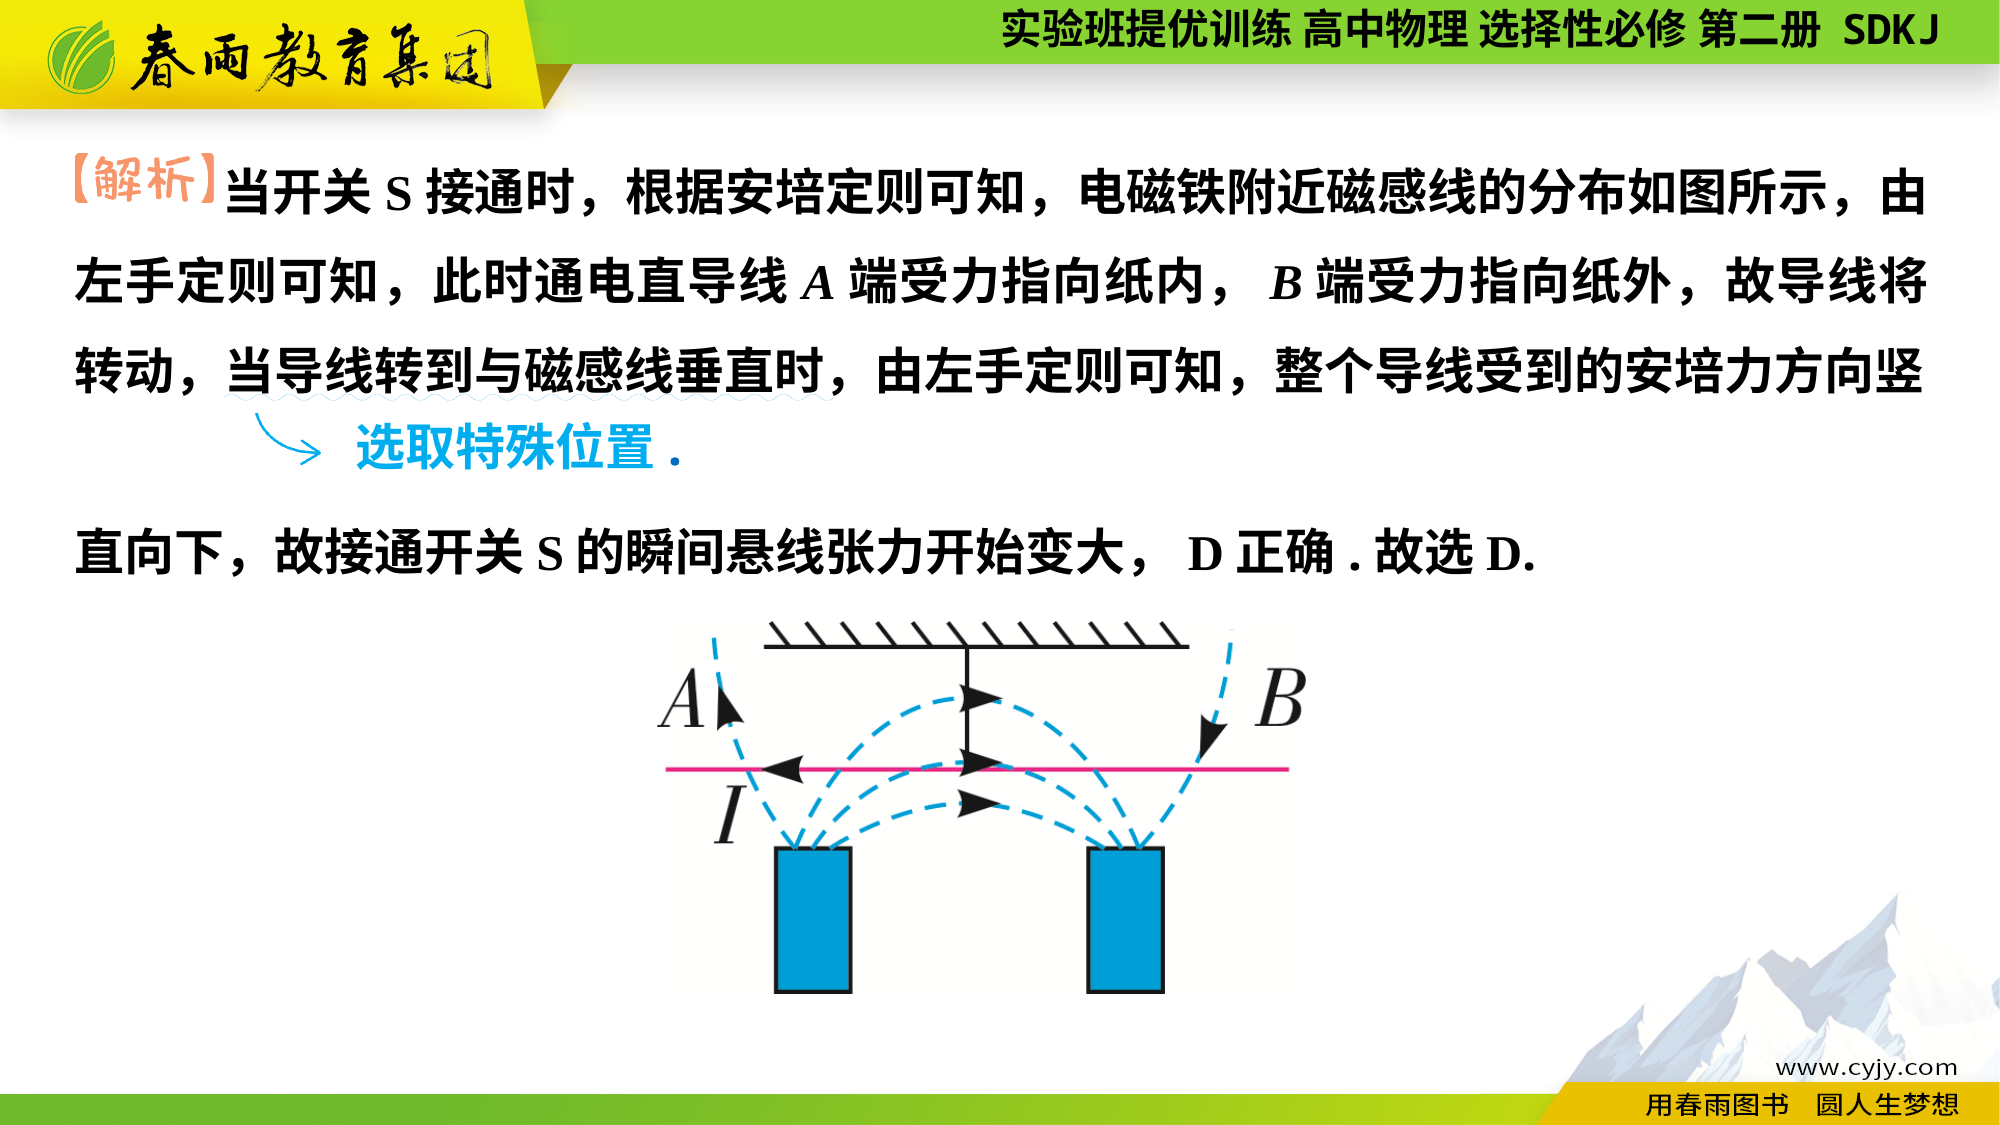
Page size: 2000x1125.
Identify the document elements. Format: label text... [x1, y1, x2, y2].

text_box 选取特殊位置. [317, 408, 697, 484]
picture [0, 0, 2000, 1125]
list 当开关S接通时，根据安培定则可知，电磁铁附近磁感线的分布如图所示，由左手定则可知，此时通电直导线A端受力指向纸内，B端受力指向纸外，故导线将转动，当导线转到与磁感线垂直时，由左手定则可知，整个导线受到的安培力方向竖 直向下，故接通开关S的瞬间悬线张力开始变大，D正确.故选D. [59, 122, 1944, 592]
